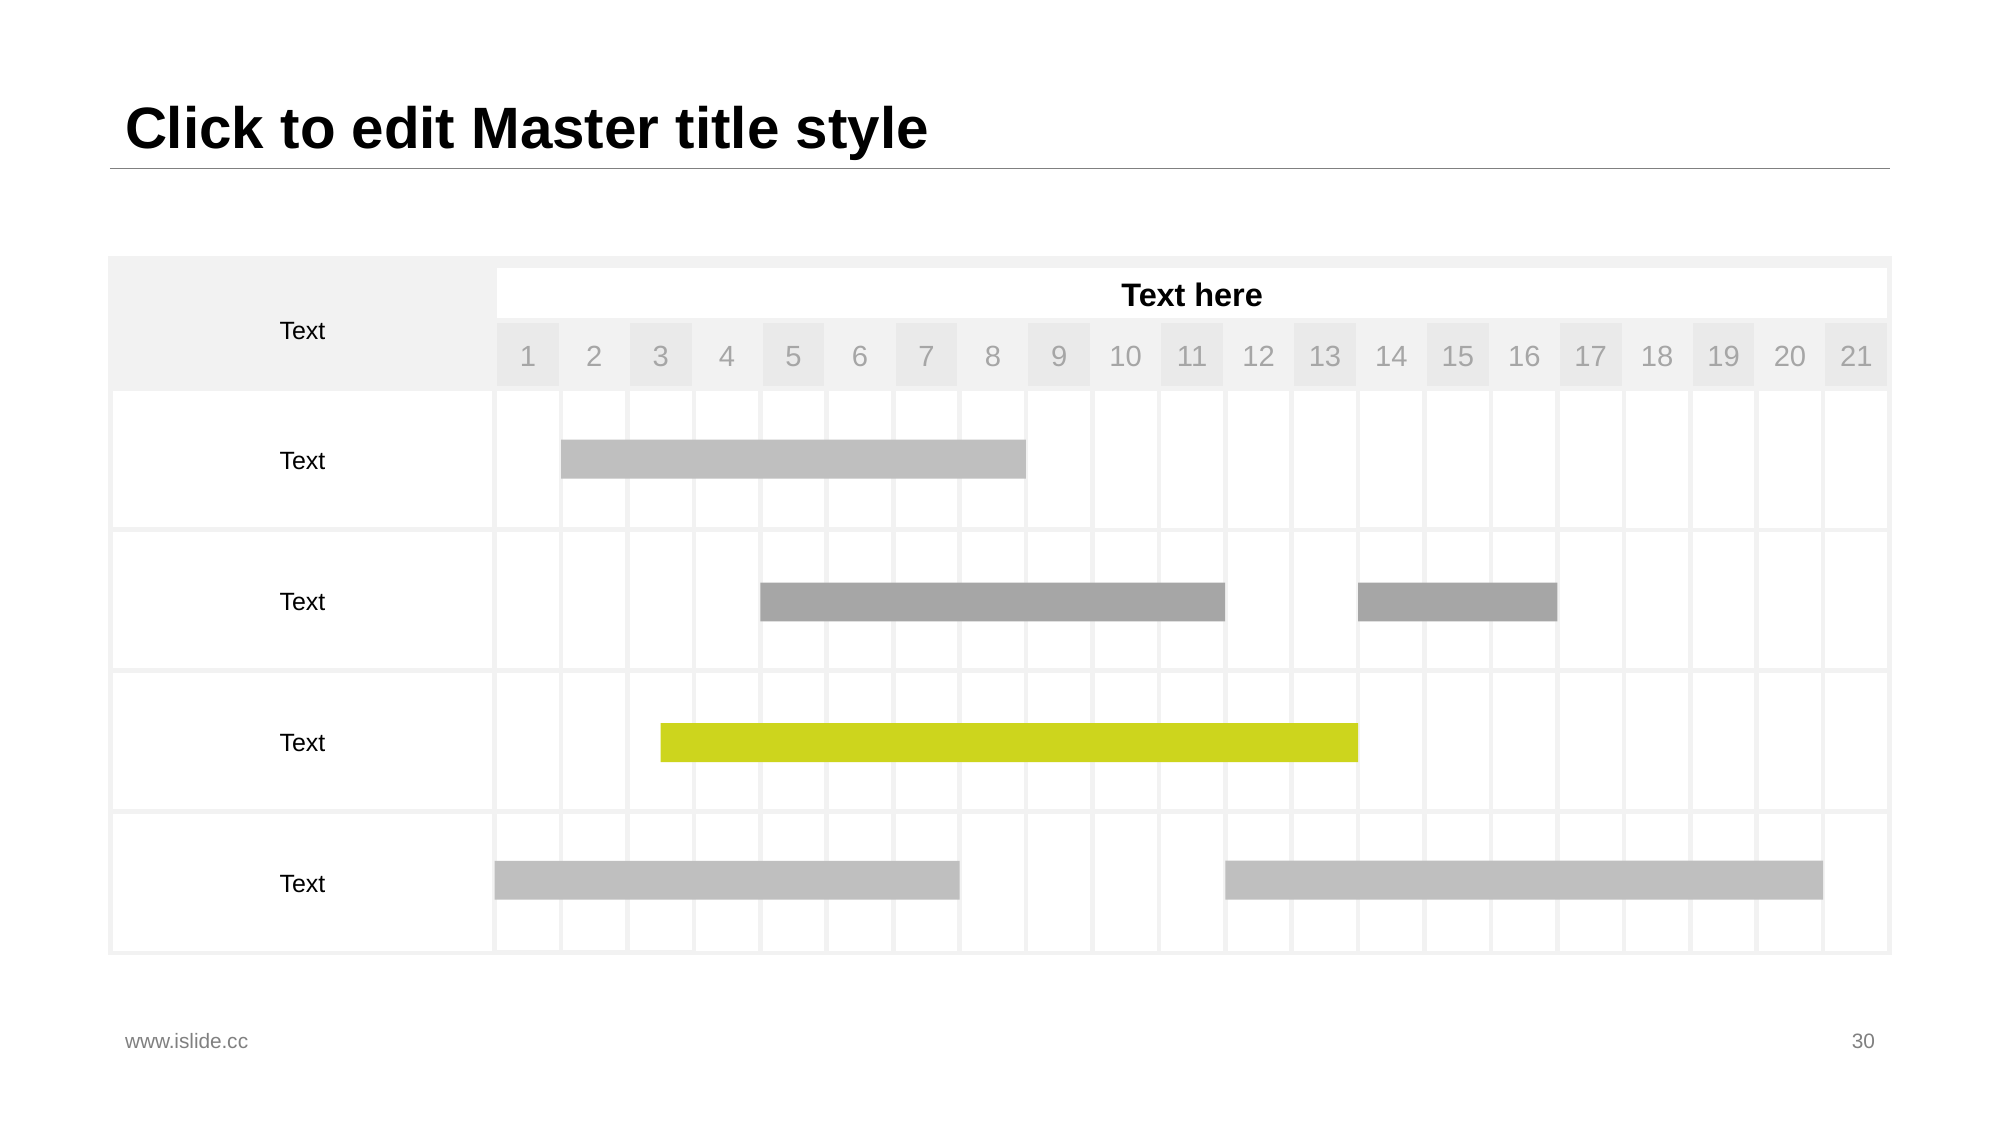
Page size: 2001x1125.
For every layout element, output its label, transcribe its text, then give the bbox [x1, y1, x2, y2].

slide_number 30 [1412, 1023, 1890, 1058]
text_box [110, 258, 1890, 954]
title Click to edit Master title style [109, 0, 1890, 169]
footer www.islide.cc [109, 1023, 790, 1058]
